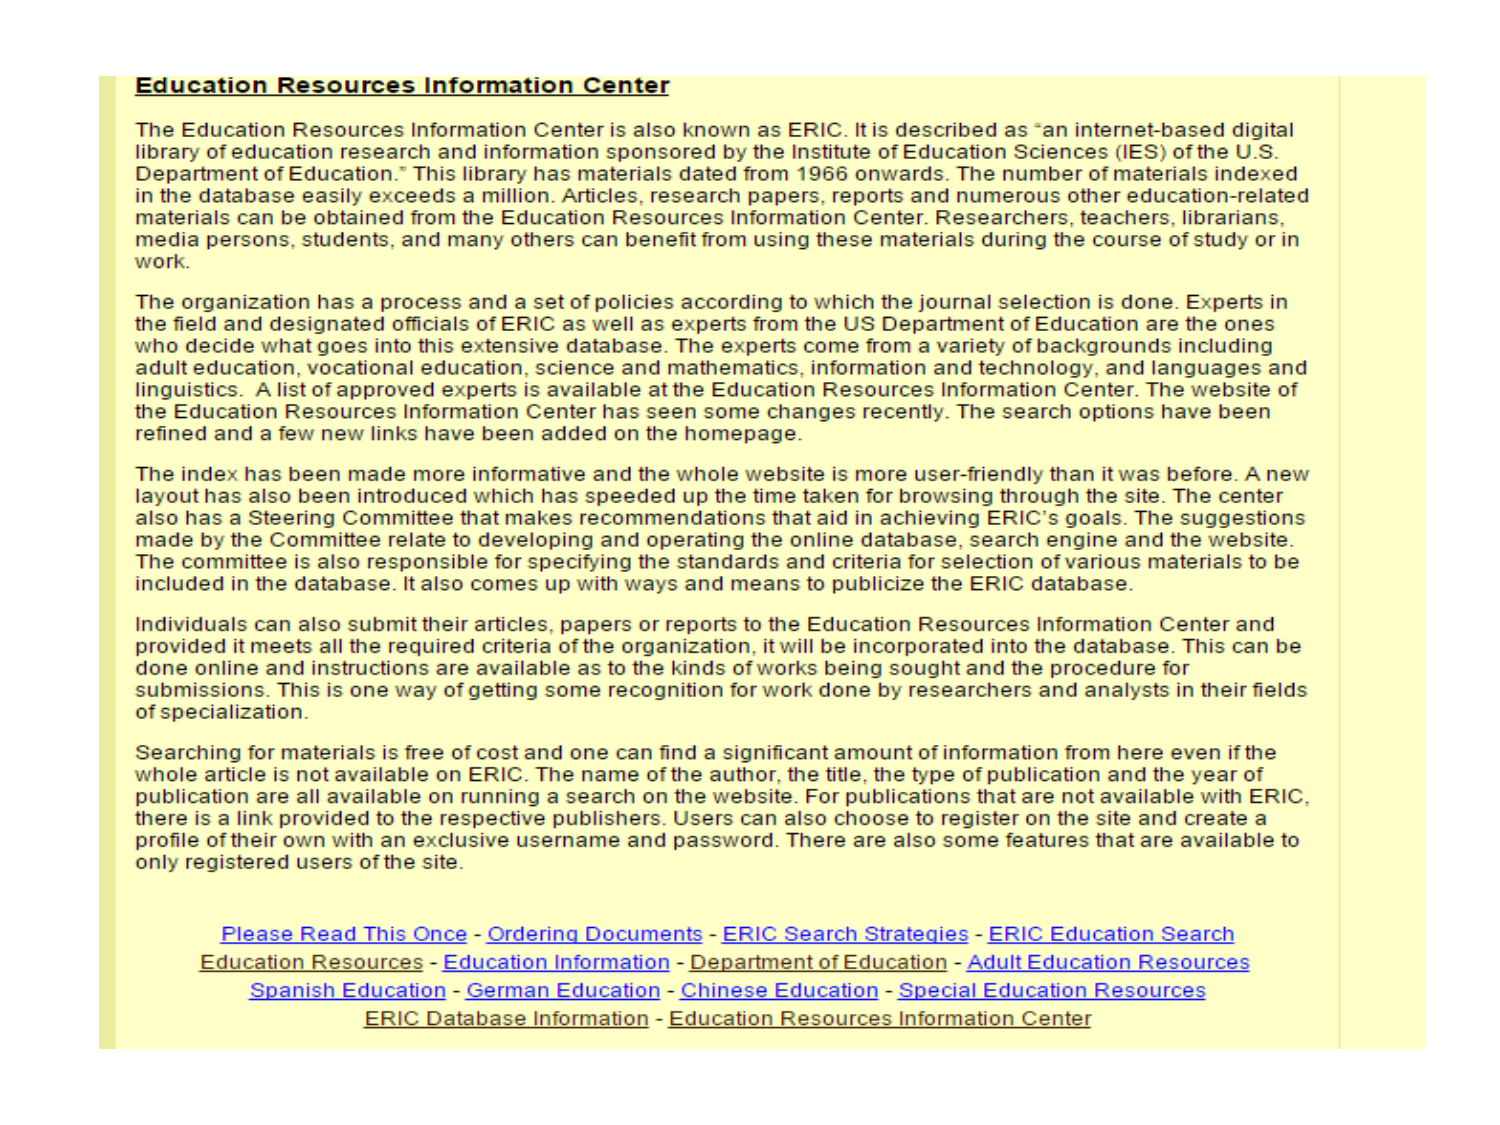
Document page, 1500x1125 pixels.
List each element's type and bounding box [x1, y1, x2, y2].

picture [99, 76, 1426, 1049]
